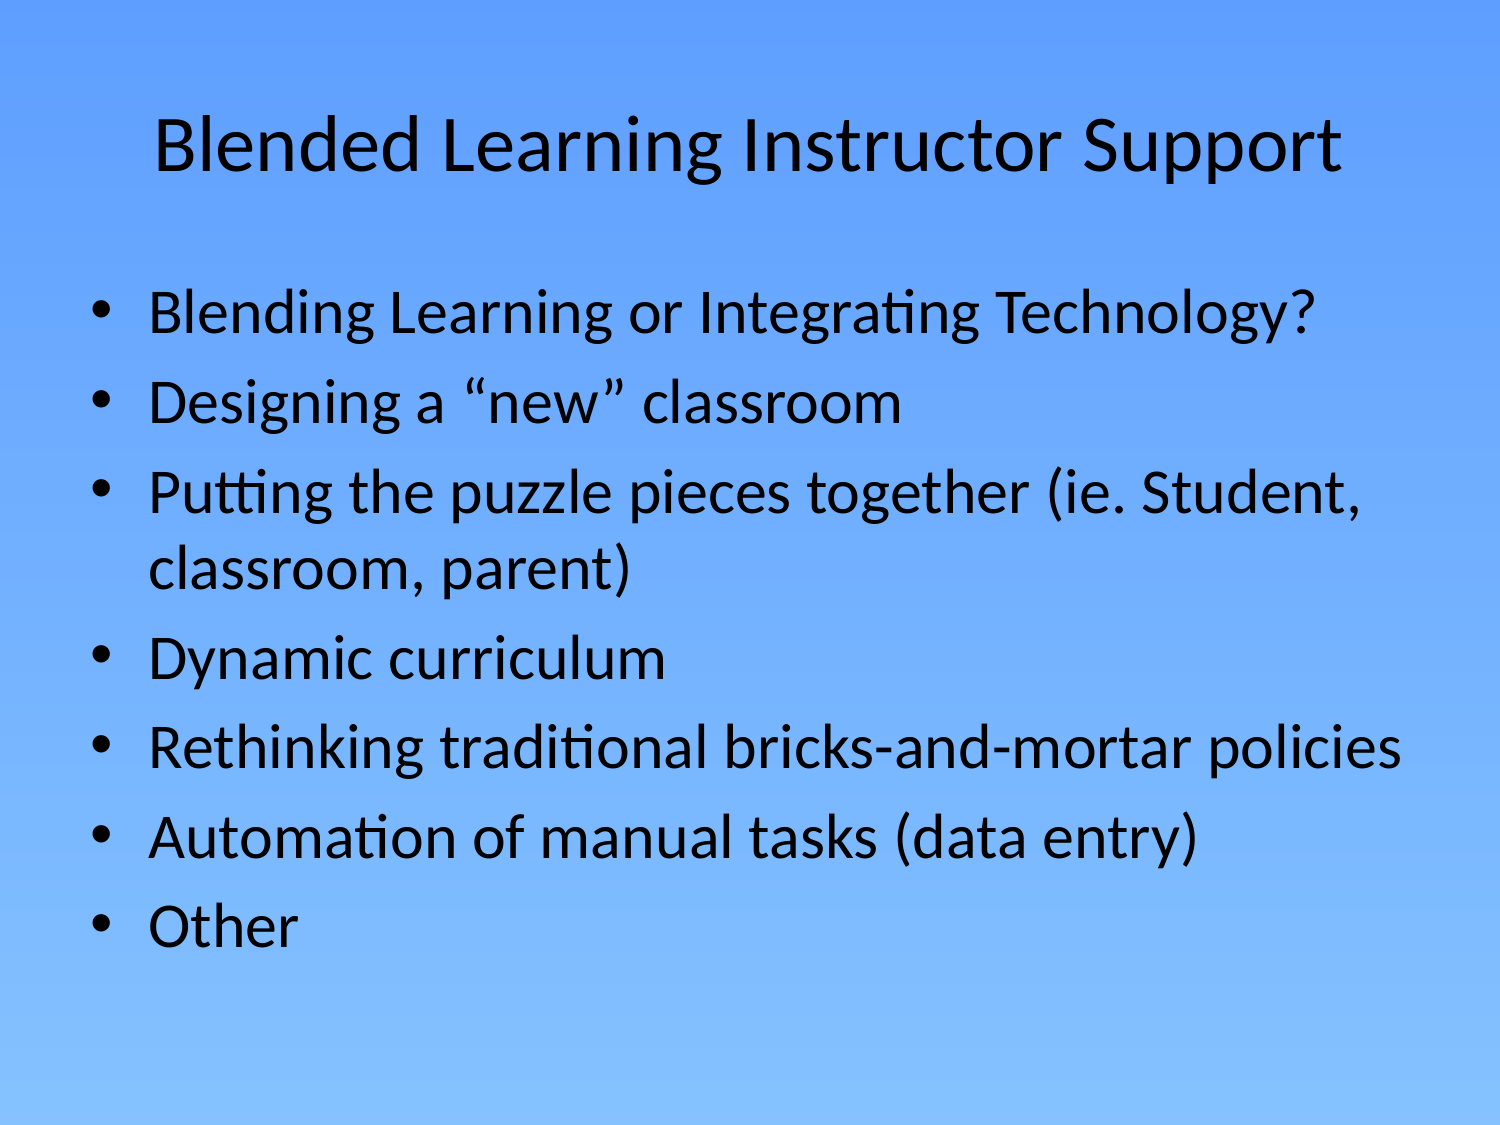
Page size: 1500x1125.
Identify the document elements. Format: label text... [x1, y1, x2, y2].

title Blended Learning Instructor Support [75, 45, 1425, 233]
list Blending Learning or Integrating Technology? Designing a “new” classroom Putting the puzzle pieces together (ie. Student, classroom, parent) Dynamic curriculum Rethinking traditional bricks-and-mortar policies Automation of manual tasks (data entry) Other [75, 262, 1425, 1005]
